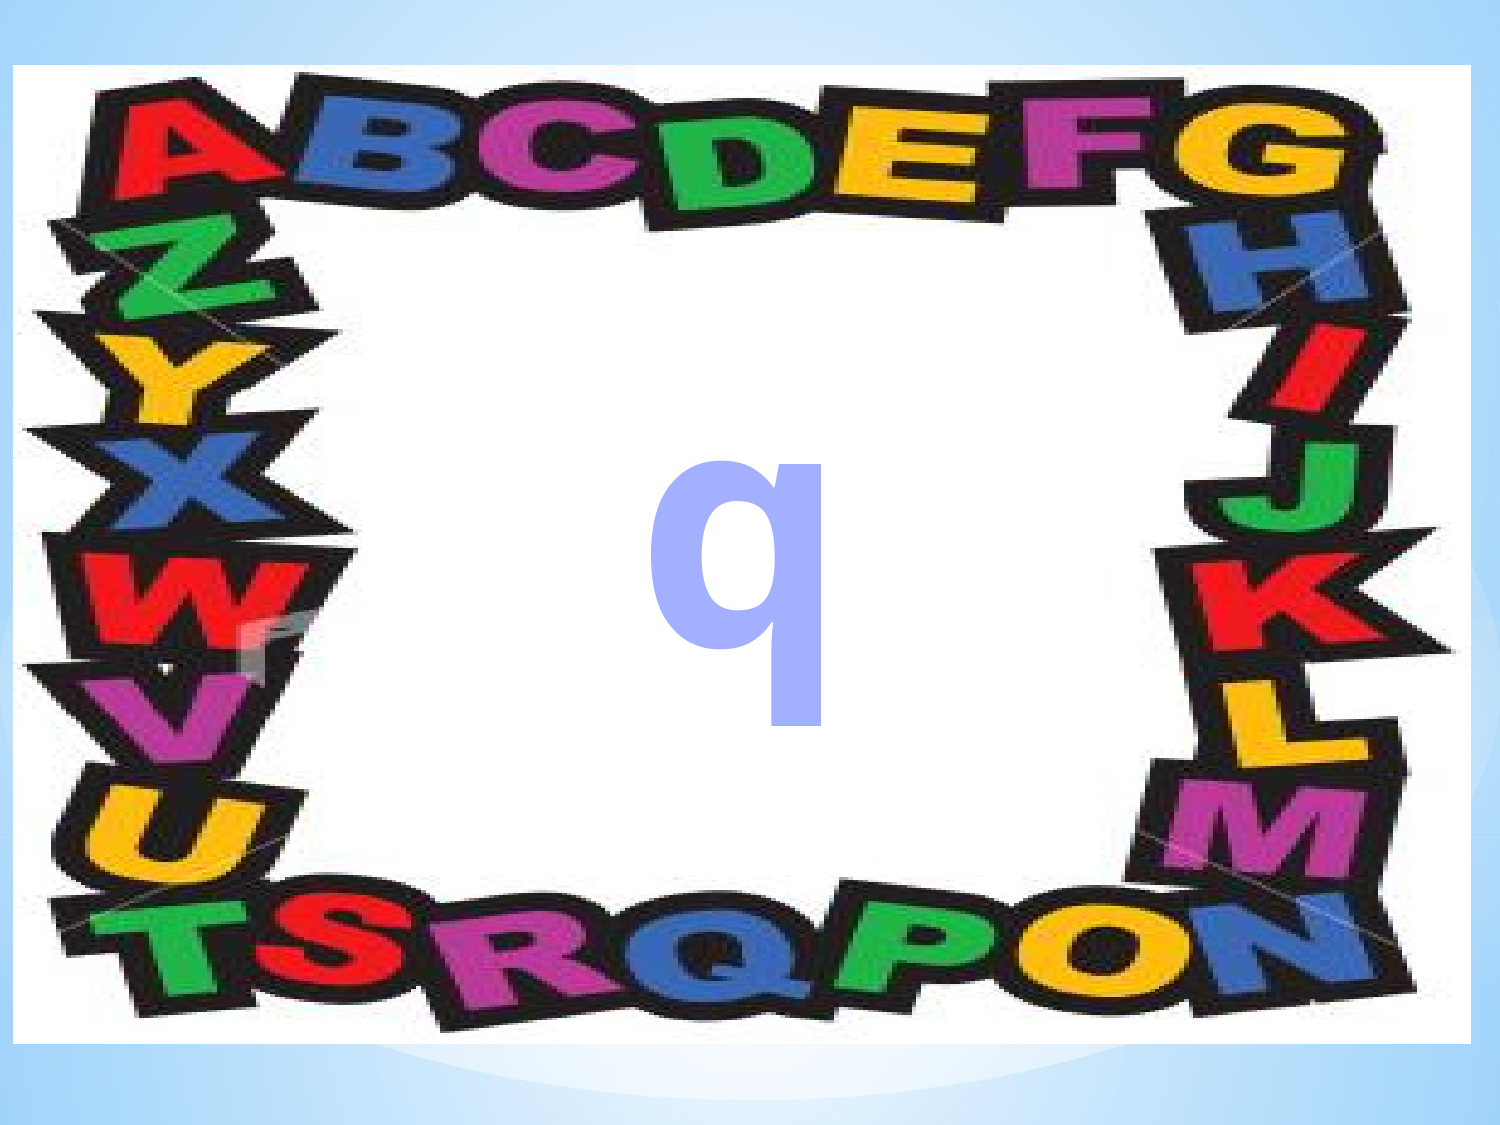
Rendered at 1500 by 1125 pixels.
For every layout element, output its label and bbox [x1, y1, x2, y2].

picture [12, 65, 1471, 1045]
